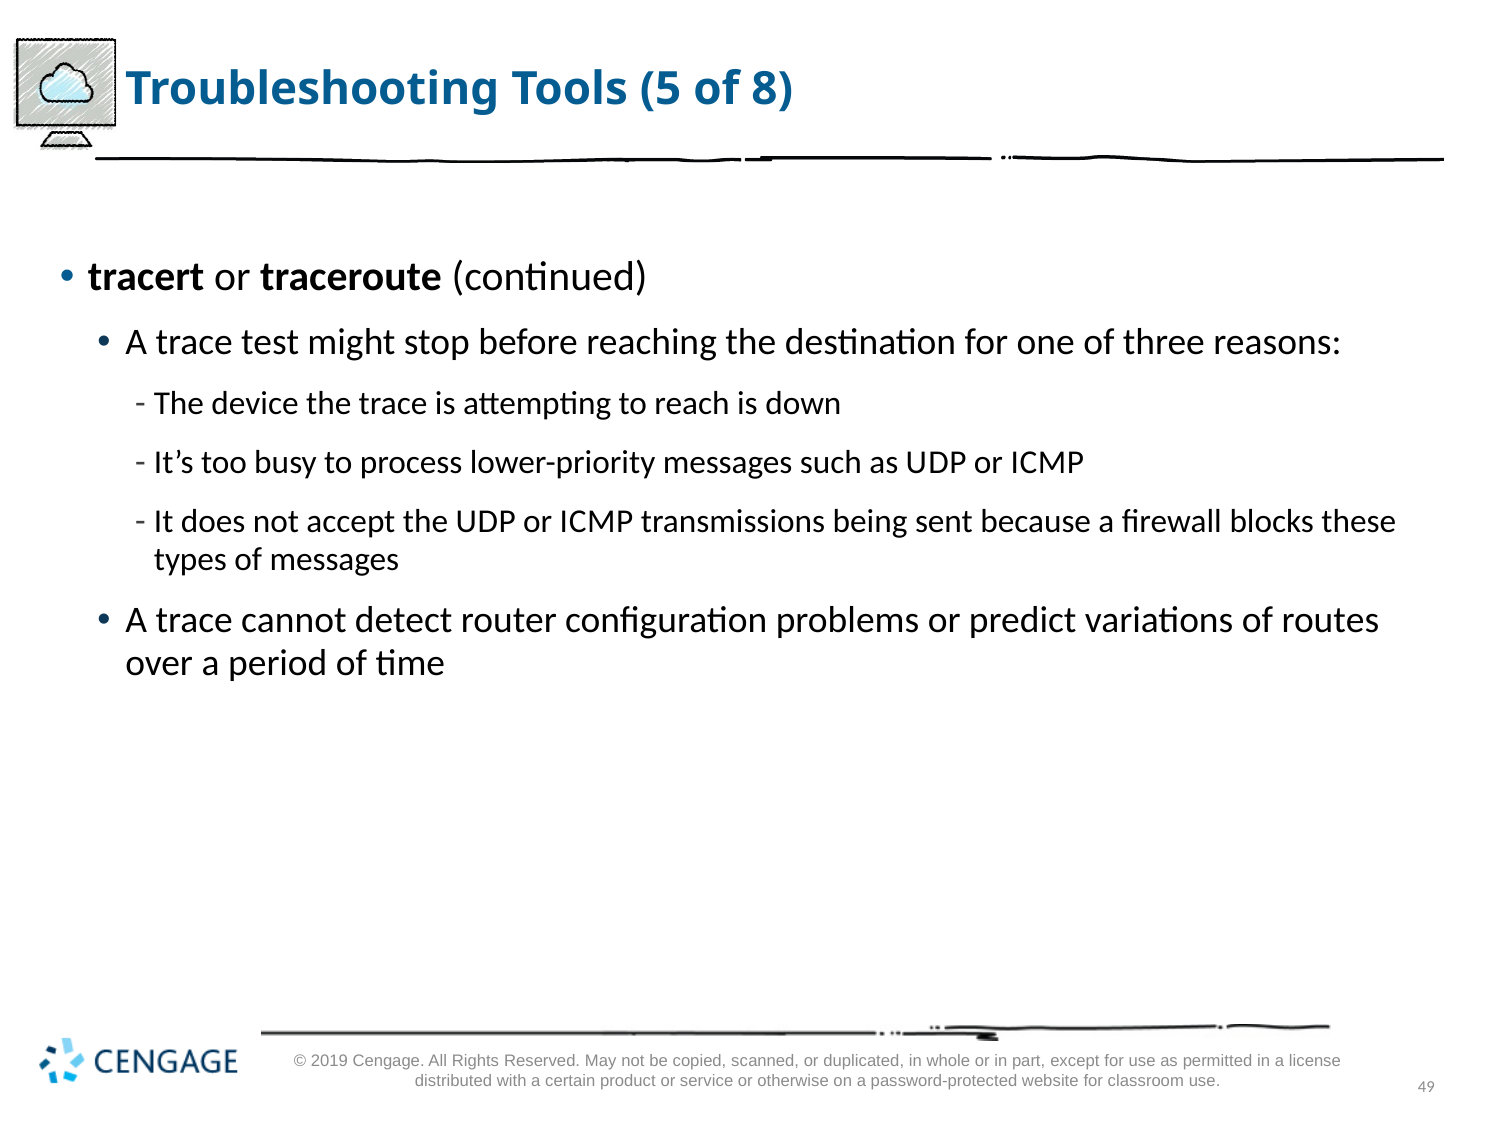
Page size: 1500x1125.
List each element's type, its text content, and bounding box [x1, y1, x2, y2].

title Troubleshooting Tools (5 of 8) [125, 66, 1442, 116]
picture [95, 155, 1444, 163]
list tracert or traceroute (continued) A trace test might stop before reaching the destination for one of three reasons: The device the trace is attempting to reach is down It’s too busy to process lower-priority messages such as U D P or I C M P It does not accept the U D P or I C M P transmissions being sent because a firewall blocks these types of messages A trace cannot detect router configuration problems or predict variations of routes over a period of time [59, 252, 1441, 689]
footer © 2019 Cengage. All Rights Reserved. May not be copied, scanned, or duplicated, in whole or in part, except for use as permitted in a license distributed with a certain product or service or otherwise on a password-protected website for classroom use. [262, 1050, 1375, 1091]
picture [261, 1024, 1331, 1041]
picture [19, 1024, 250, 1096]
picture [13, 36, 117, 151]
